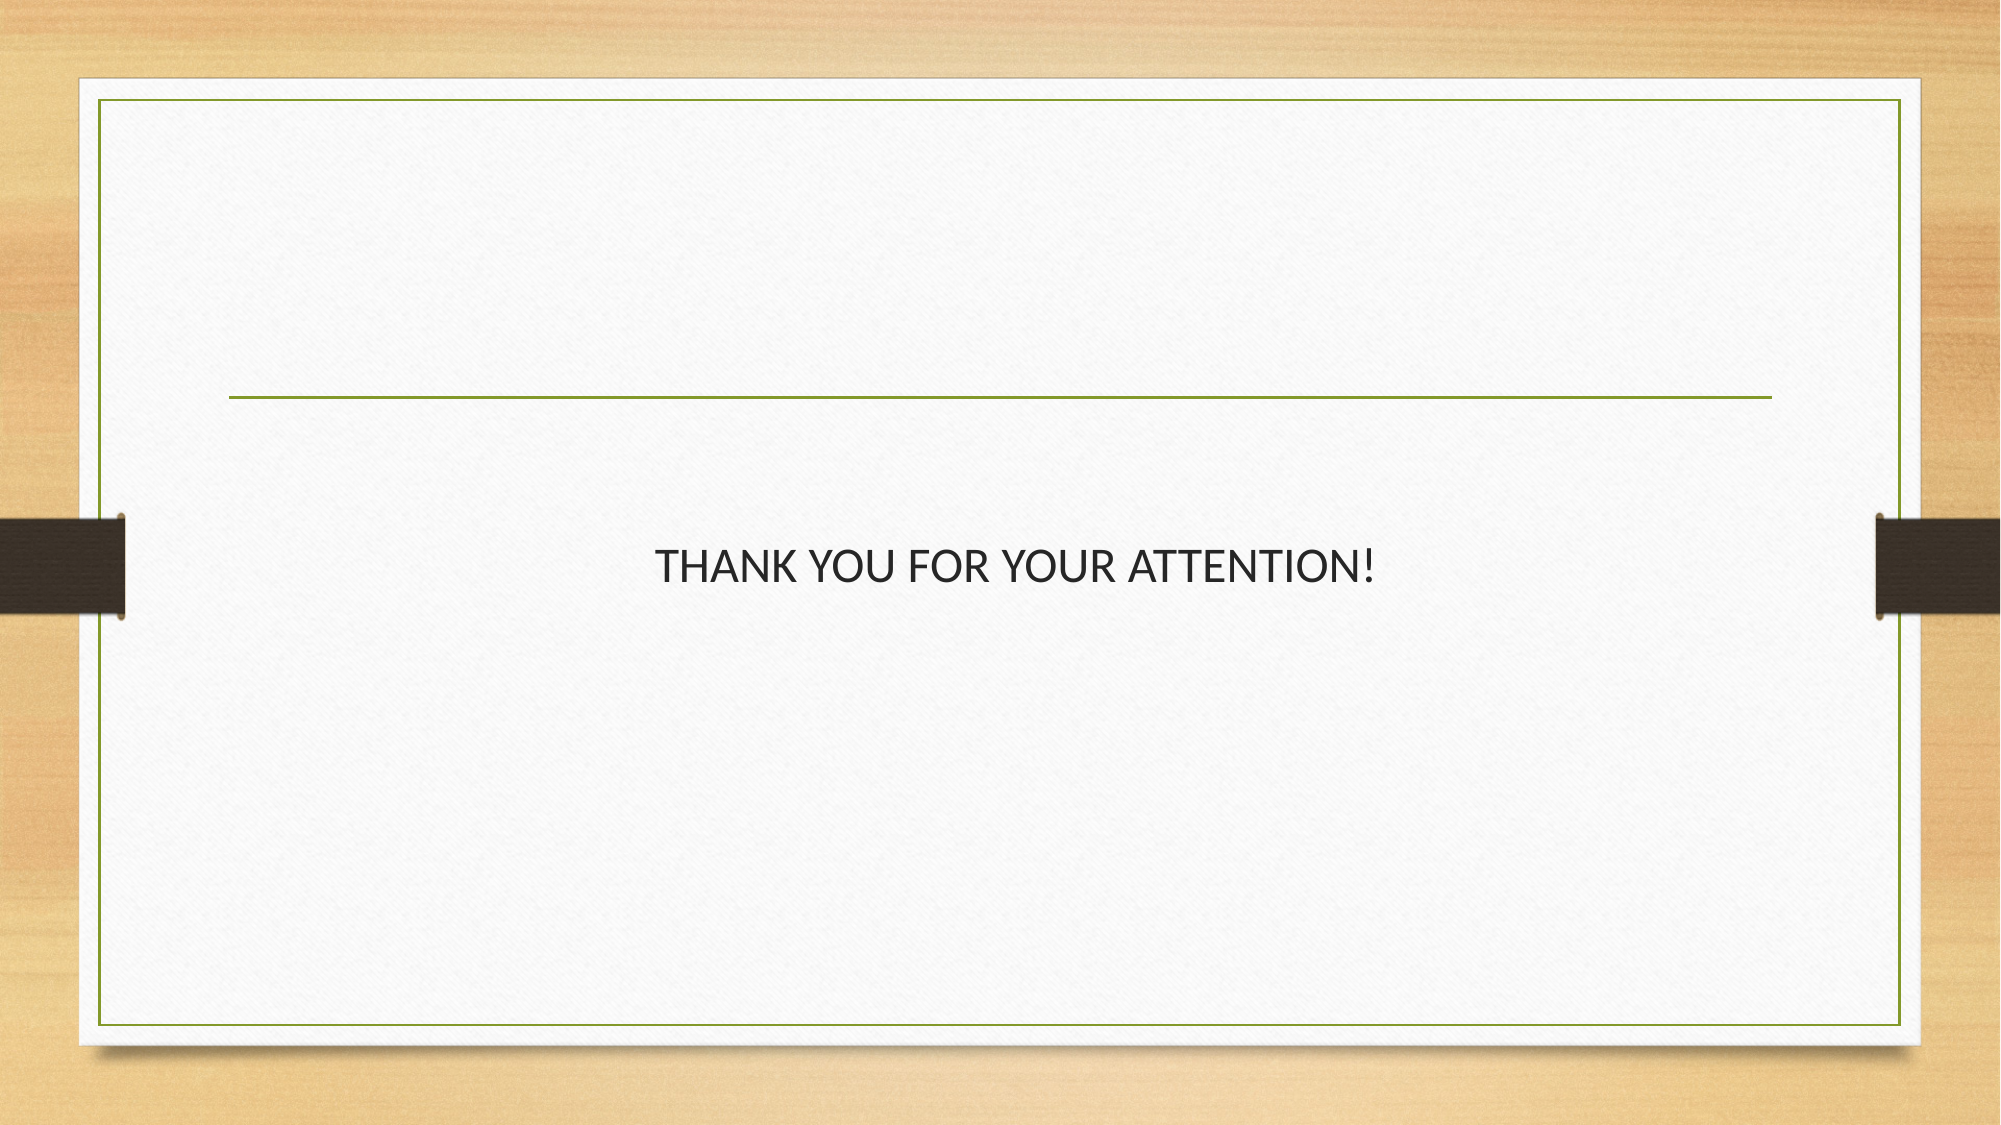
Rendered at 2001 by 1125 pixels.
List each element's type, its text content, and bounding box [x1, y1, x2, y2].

list THANK YOU FOR YOUR ATTENTION! [314, 220, 1665, 963]
picture [0, 0, 2001, 1125]
